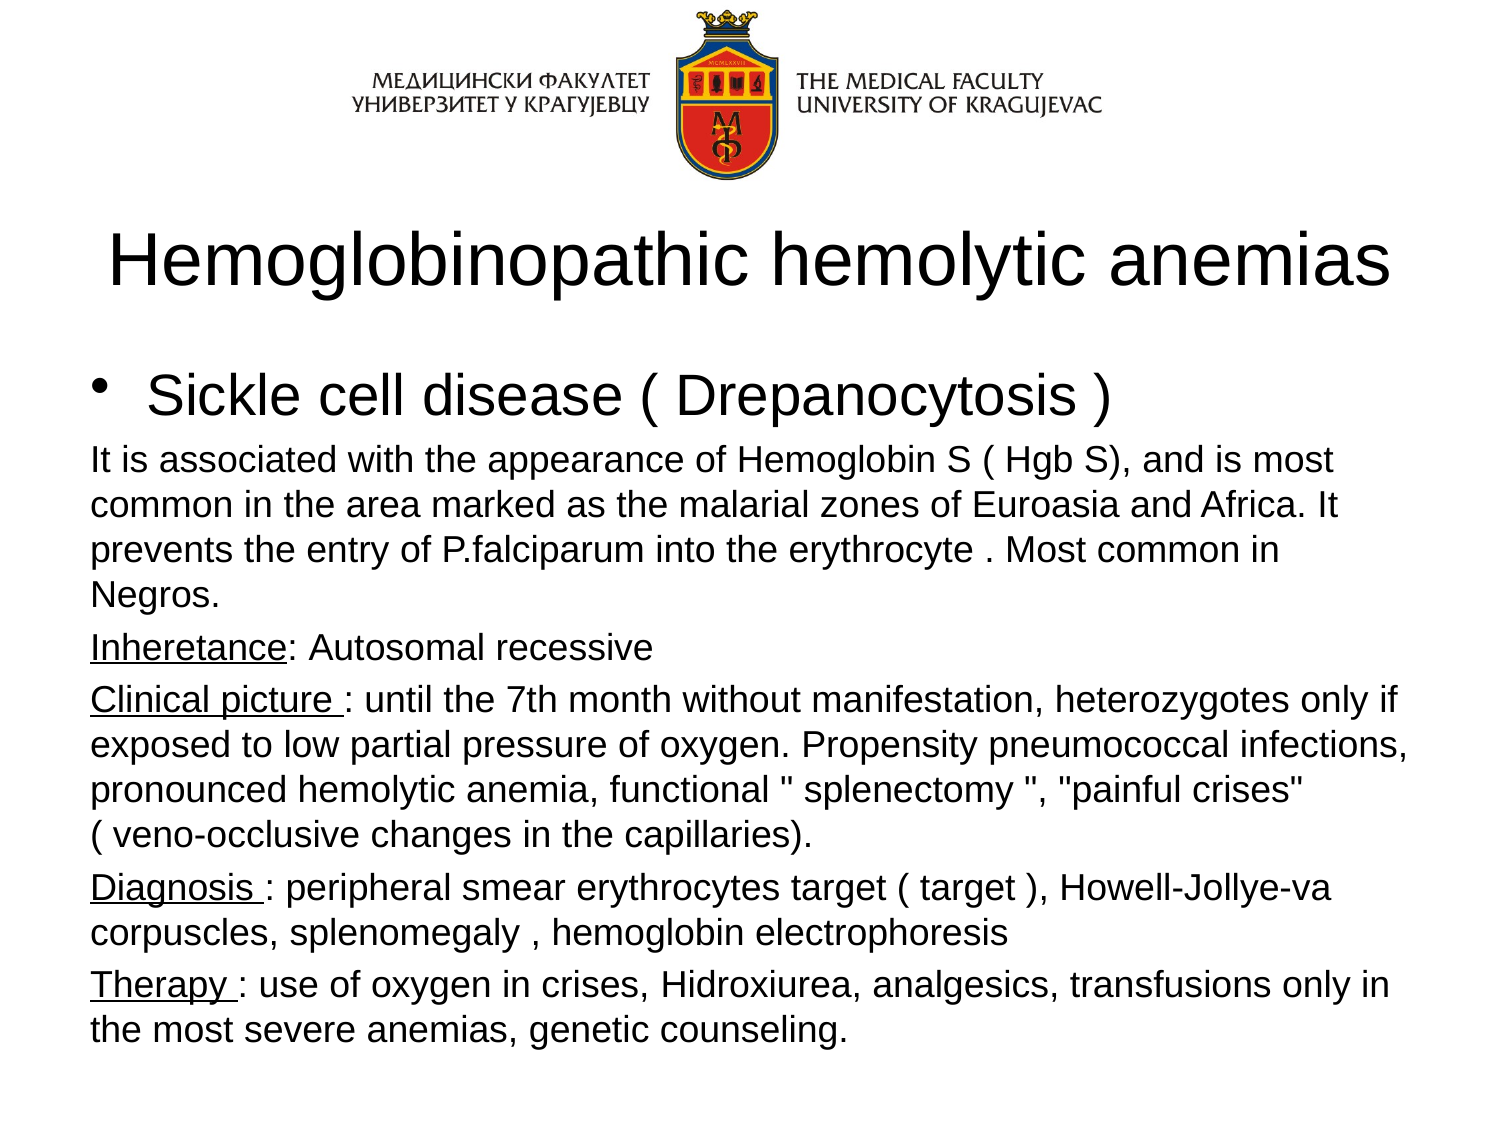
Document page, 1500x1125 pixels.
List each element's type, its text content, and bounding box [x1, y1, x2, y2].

list Sickle cell disease ( Drepanocytosis ) It is associated with the appearance of Hemoglobin S ( Hgb S), and is most common in the area marked as the malarial zones of Euroasia and Africa. It prevents the entry of P.falciparum into the erythrocyte . Most common in Negros. Inheretance: Autosomal recessive Clinical picture : until the 7th month without manifestation, heterozygotes only if exposed to low partial pressure of oxygen. Propensity pneumococcal infections, pronounced hemolytic anemia, functional " splenectomy ", "painful crises" ( veno-occlusive changes in the capillaries). Diagnosis : peripheral smear erythrocytes target ( target ), Howell-Jollye-va corpuscles, splenomegaly , hemoglobin electrophoresis Therapy : use of oxygen in crises, Hidroxiurea, analgesics, transfusions only in the most severe anemias, genetic counseling. [75, 350, 1425, 1034]
picture [328, 0, 1125, 161]
title Hemoglobinopathic hemolytic anemias [75, 161, 1425, 350]
